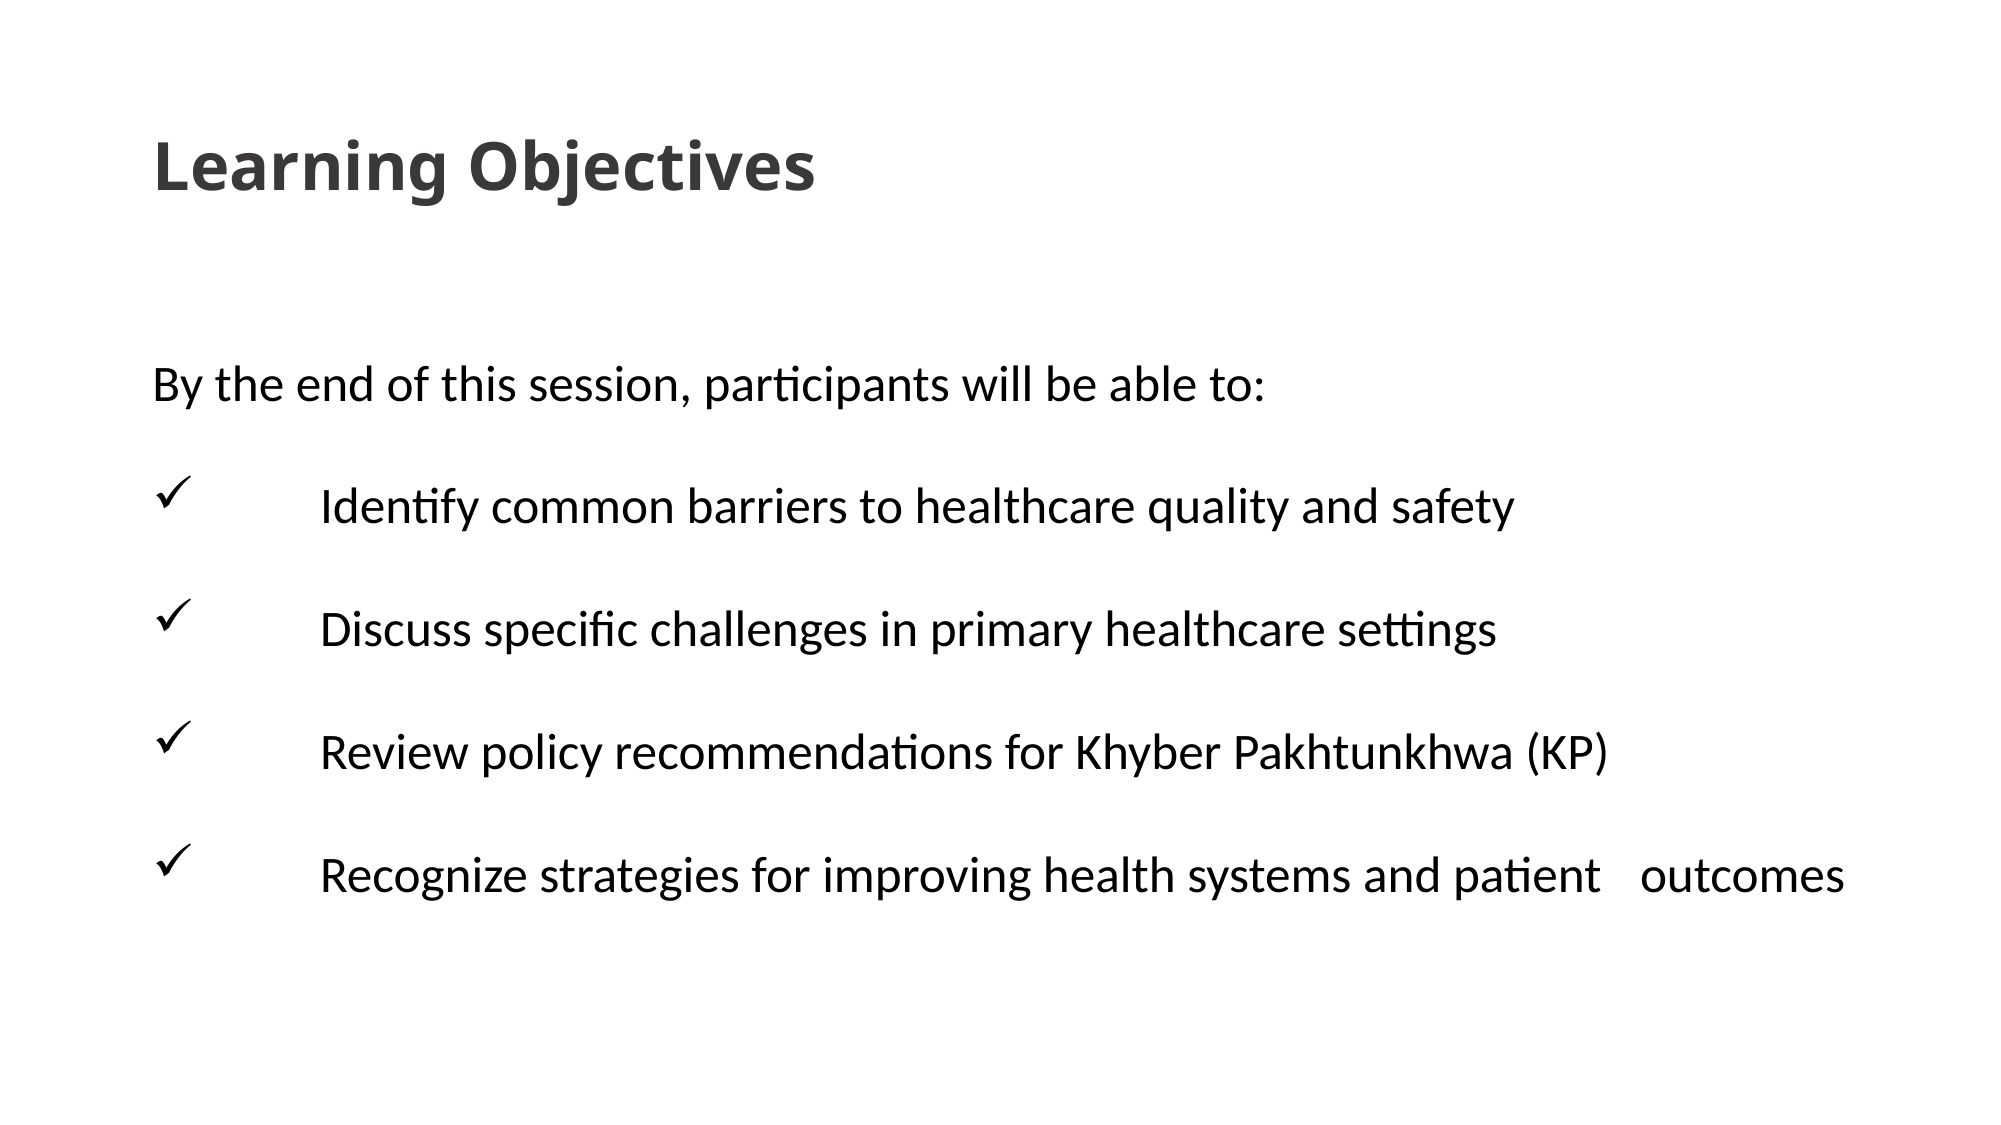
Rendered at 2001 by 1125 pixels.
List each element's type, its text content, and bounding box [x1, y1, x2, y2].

title Learning Objectives [137, 59, 1863, 278]
list By the end of this session, participants will be able to: Identify common barriers to healthcare quality and safety Discuss specific challenges in primary healthcare settings Review policy recommendations for Khyber Pakhtunkhwa (KP) Recognize strategies for improving health systems and patient outcomes [137, 299, 1863, 1014]
